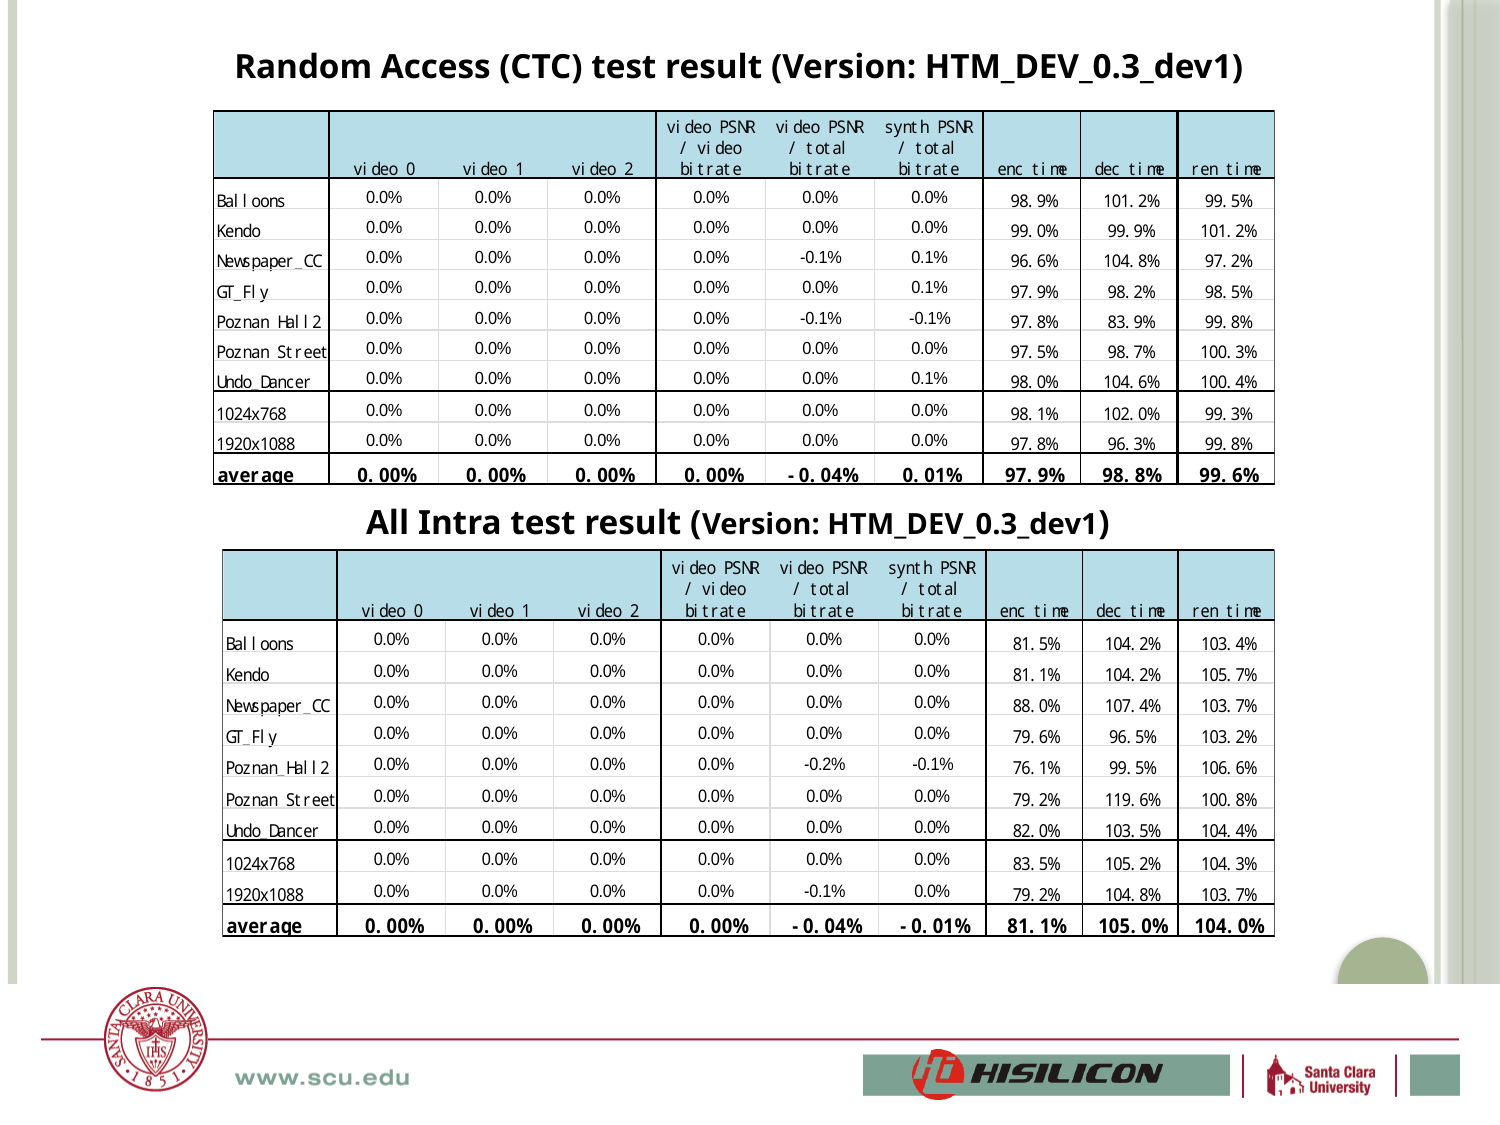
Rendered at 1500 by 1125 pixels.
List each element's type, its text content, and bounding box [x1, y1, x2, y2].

picture [212, 109, 1277, 486]
text_box All Intra test result (Version: HTM_DEV_0.3_dev1) [210, 493, 1274, 563]
picture [221, 549, 1277, 938]
text_box Random Access (CTC) test result (Version: HTM_DEV_0.3_dev1) [208, 37, 1271, 107]
picture [0, 984, 1500, 1125]
